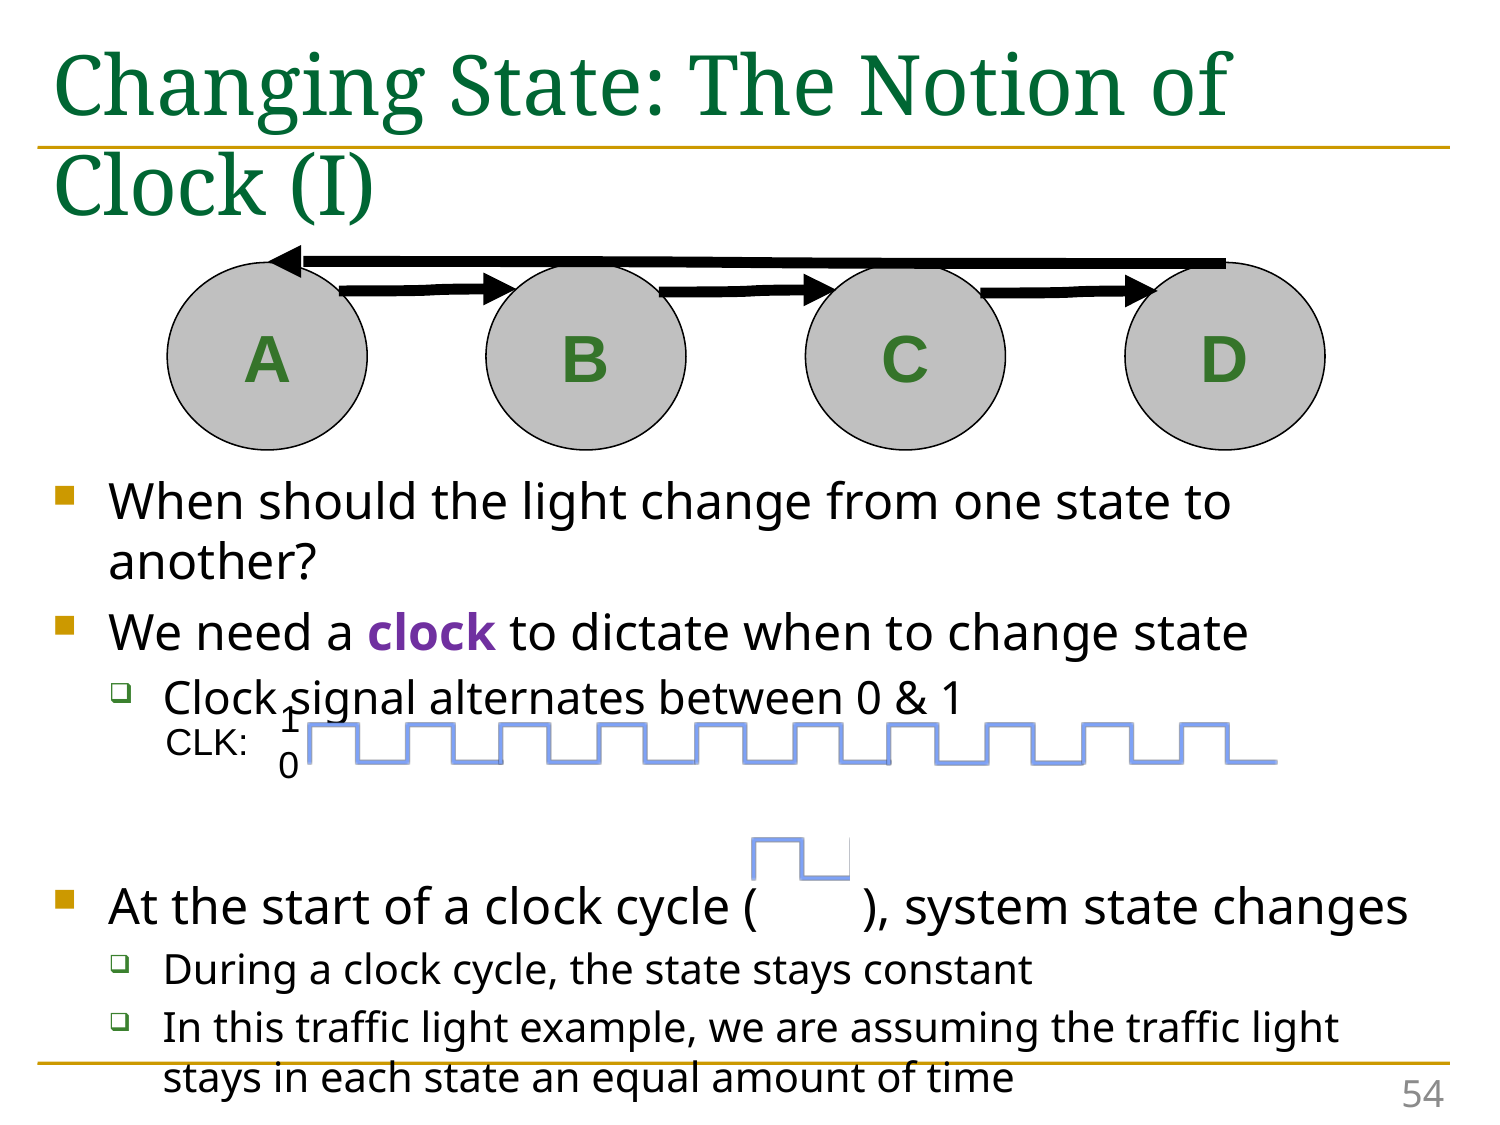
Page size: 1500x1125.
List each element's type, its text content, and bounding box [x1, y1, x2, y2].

slide_number 54 [1121, 1066, 1460, 1125]
text_box C [805, 269, 1006, 450]
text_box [1067, 203, 1071, 381]
list When should the light change from one state to another? We need a clock to dictate when to change state Clock signal alternates between 0 & 1 At the start of a clock cycle ( ), system state changes During a clock cycle, the state stays constant In this traffic light example, we are assuming the traffic light stays in each state an equal amount of time [37, 462, 1450, 999]
picture [305, 720, 1281, 768]
text_box 1 [264, 687, 316, 748]
text_box 0 [263, 733, 314, 794]
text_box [745, 0, 749, 719]
text_box A [167, 262, 368, 450]
title Changing State: The Notion of Clock (I) [37, 24, 740, 200]
text_box CLK: [150, 710, 264, 771]
picture [750, 836, 851, 883]
text_box D [1125, 262, 1326, 450]
title Changing State: The Notion of Clock (I) [754, 24, 1450, 200]
text_box B [485, 268, 686, 450]
